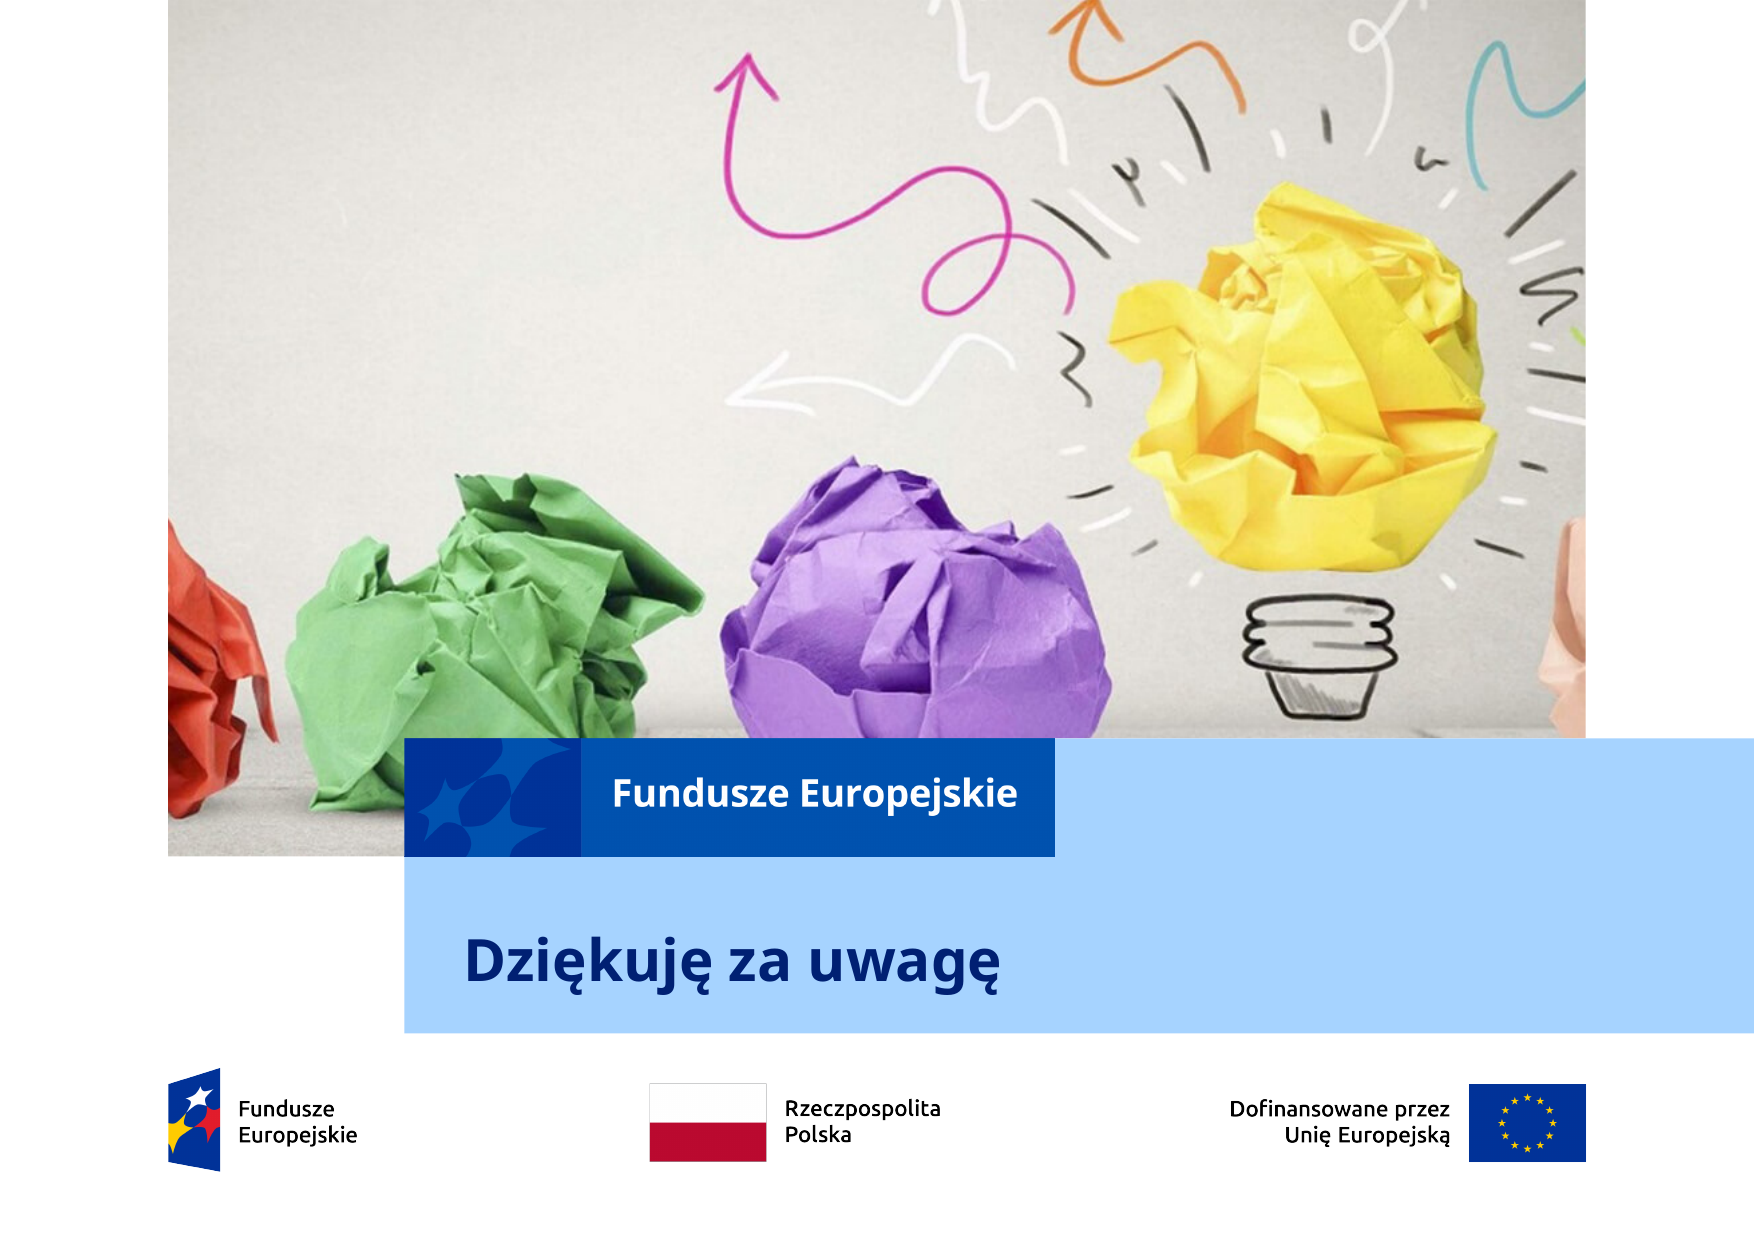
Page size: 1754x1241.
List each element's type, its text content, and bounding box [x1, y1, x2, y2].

picture [1192, 1045, 1625, 1201]
title Dziękuję za uwagę [463, 917, 1704, 1034]
picture [610, 1044, 979, 1201]
picture [129, 1045, 396, 1201]
picture [168, 0, 1586, 857]
